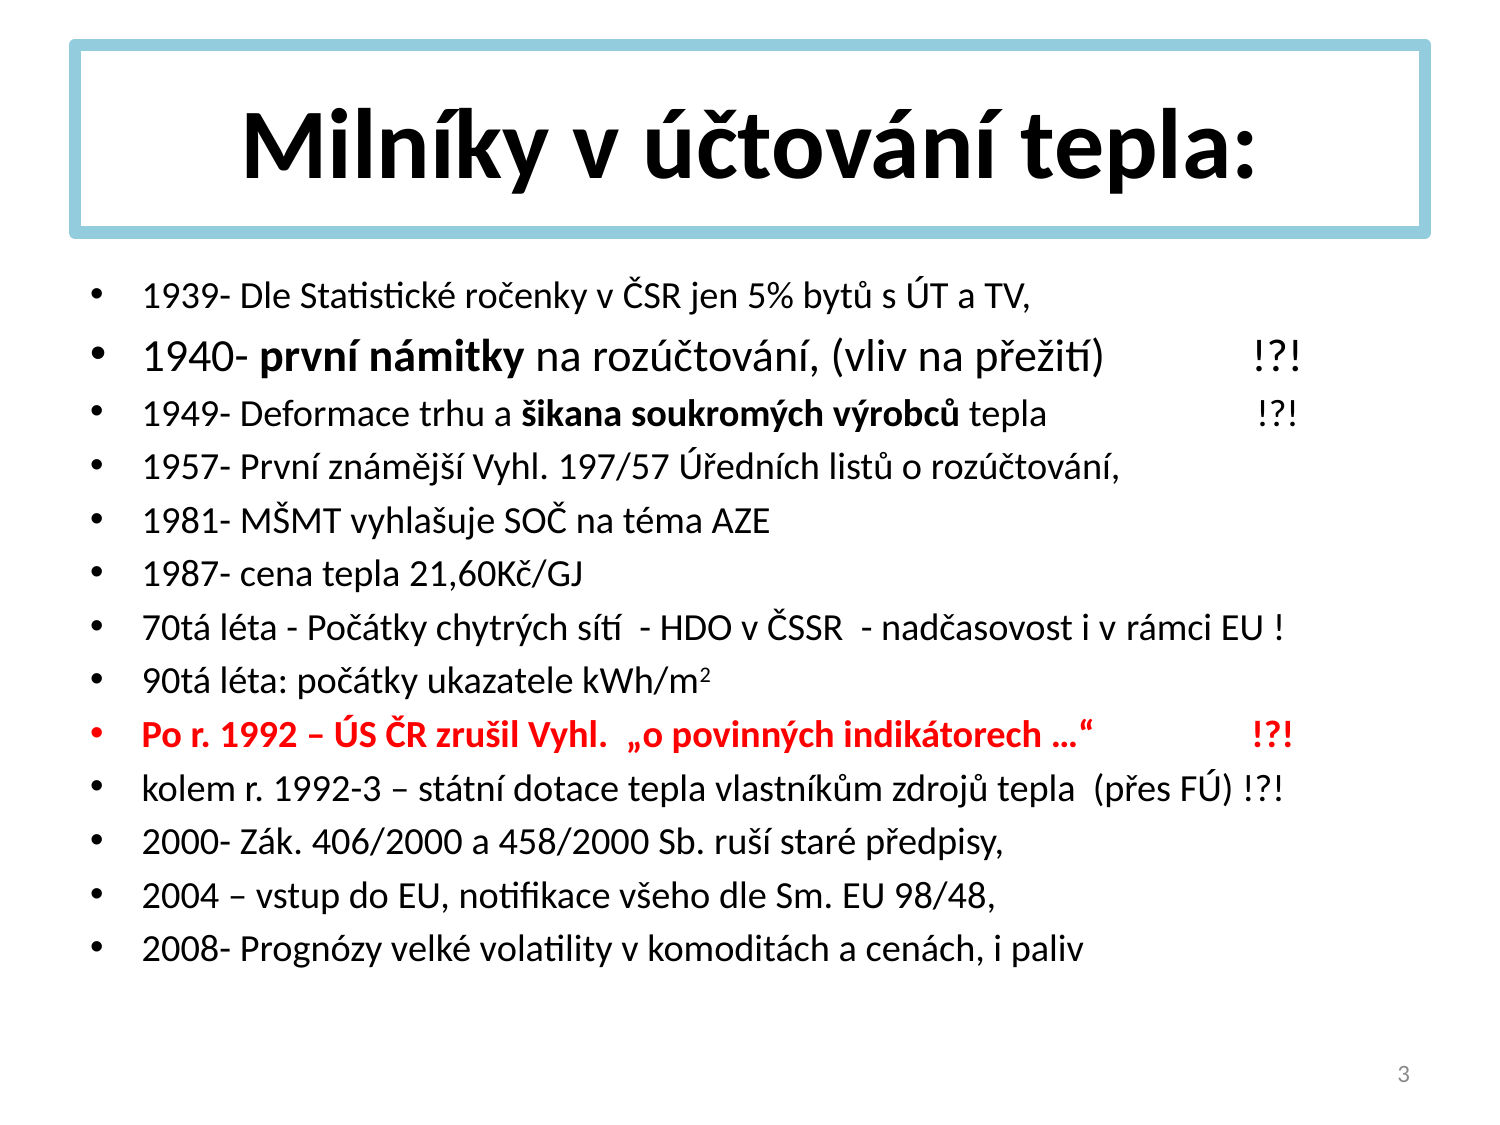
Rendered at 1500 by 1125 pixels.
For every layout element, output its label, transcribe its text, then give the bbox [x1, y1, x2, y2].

list 1939- Dle Statistické ročenky v ČSR jen 5% bytů s ÚT a TV, 1940- první námitky na rozúčtování, (vliv na přežití) !?! 1949- Deformace trhu a šikana soukromých výrobců tepla !?! 1957- První známější Vyhl. 197/57 Úředních listů o rozúčtování, 1981- MŠMT vyhlašuje SOČ na téma AZE 1987- cena tepla 21,60Kč/GJ 70tá léta - Počátky chytrých sítí - HDO v ČSSR - nadčasovost i v rámci EU ! 90tá léta: počátky ukazatele kWh/m2 Po r. 1992 – ÚS ČR zrušil Vyhl. „o povinných indikátorech …“ !?! kolem r. 1992-3 – státní dotace tepla vlastníkům zdrojů tepla (přes FÚ) !?! 2000- Zák. 406/2000 a 458/2000 Sb. ruší staré předpisy, 2004 – vstup do EU, notifikace všeho dle Sm. EU 98/48, 2008- Prognózy velké volatility v komoditách a cenách, i paliv [75, 262, 1425, 1005]
slide_number 3 [1074, 1042, 1425, 1103]
title Milníky v účtování tepla: [75, 45, 1425, 233]
